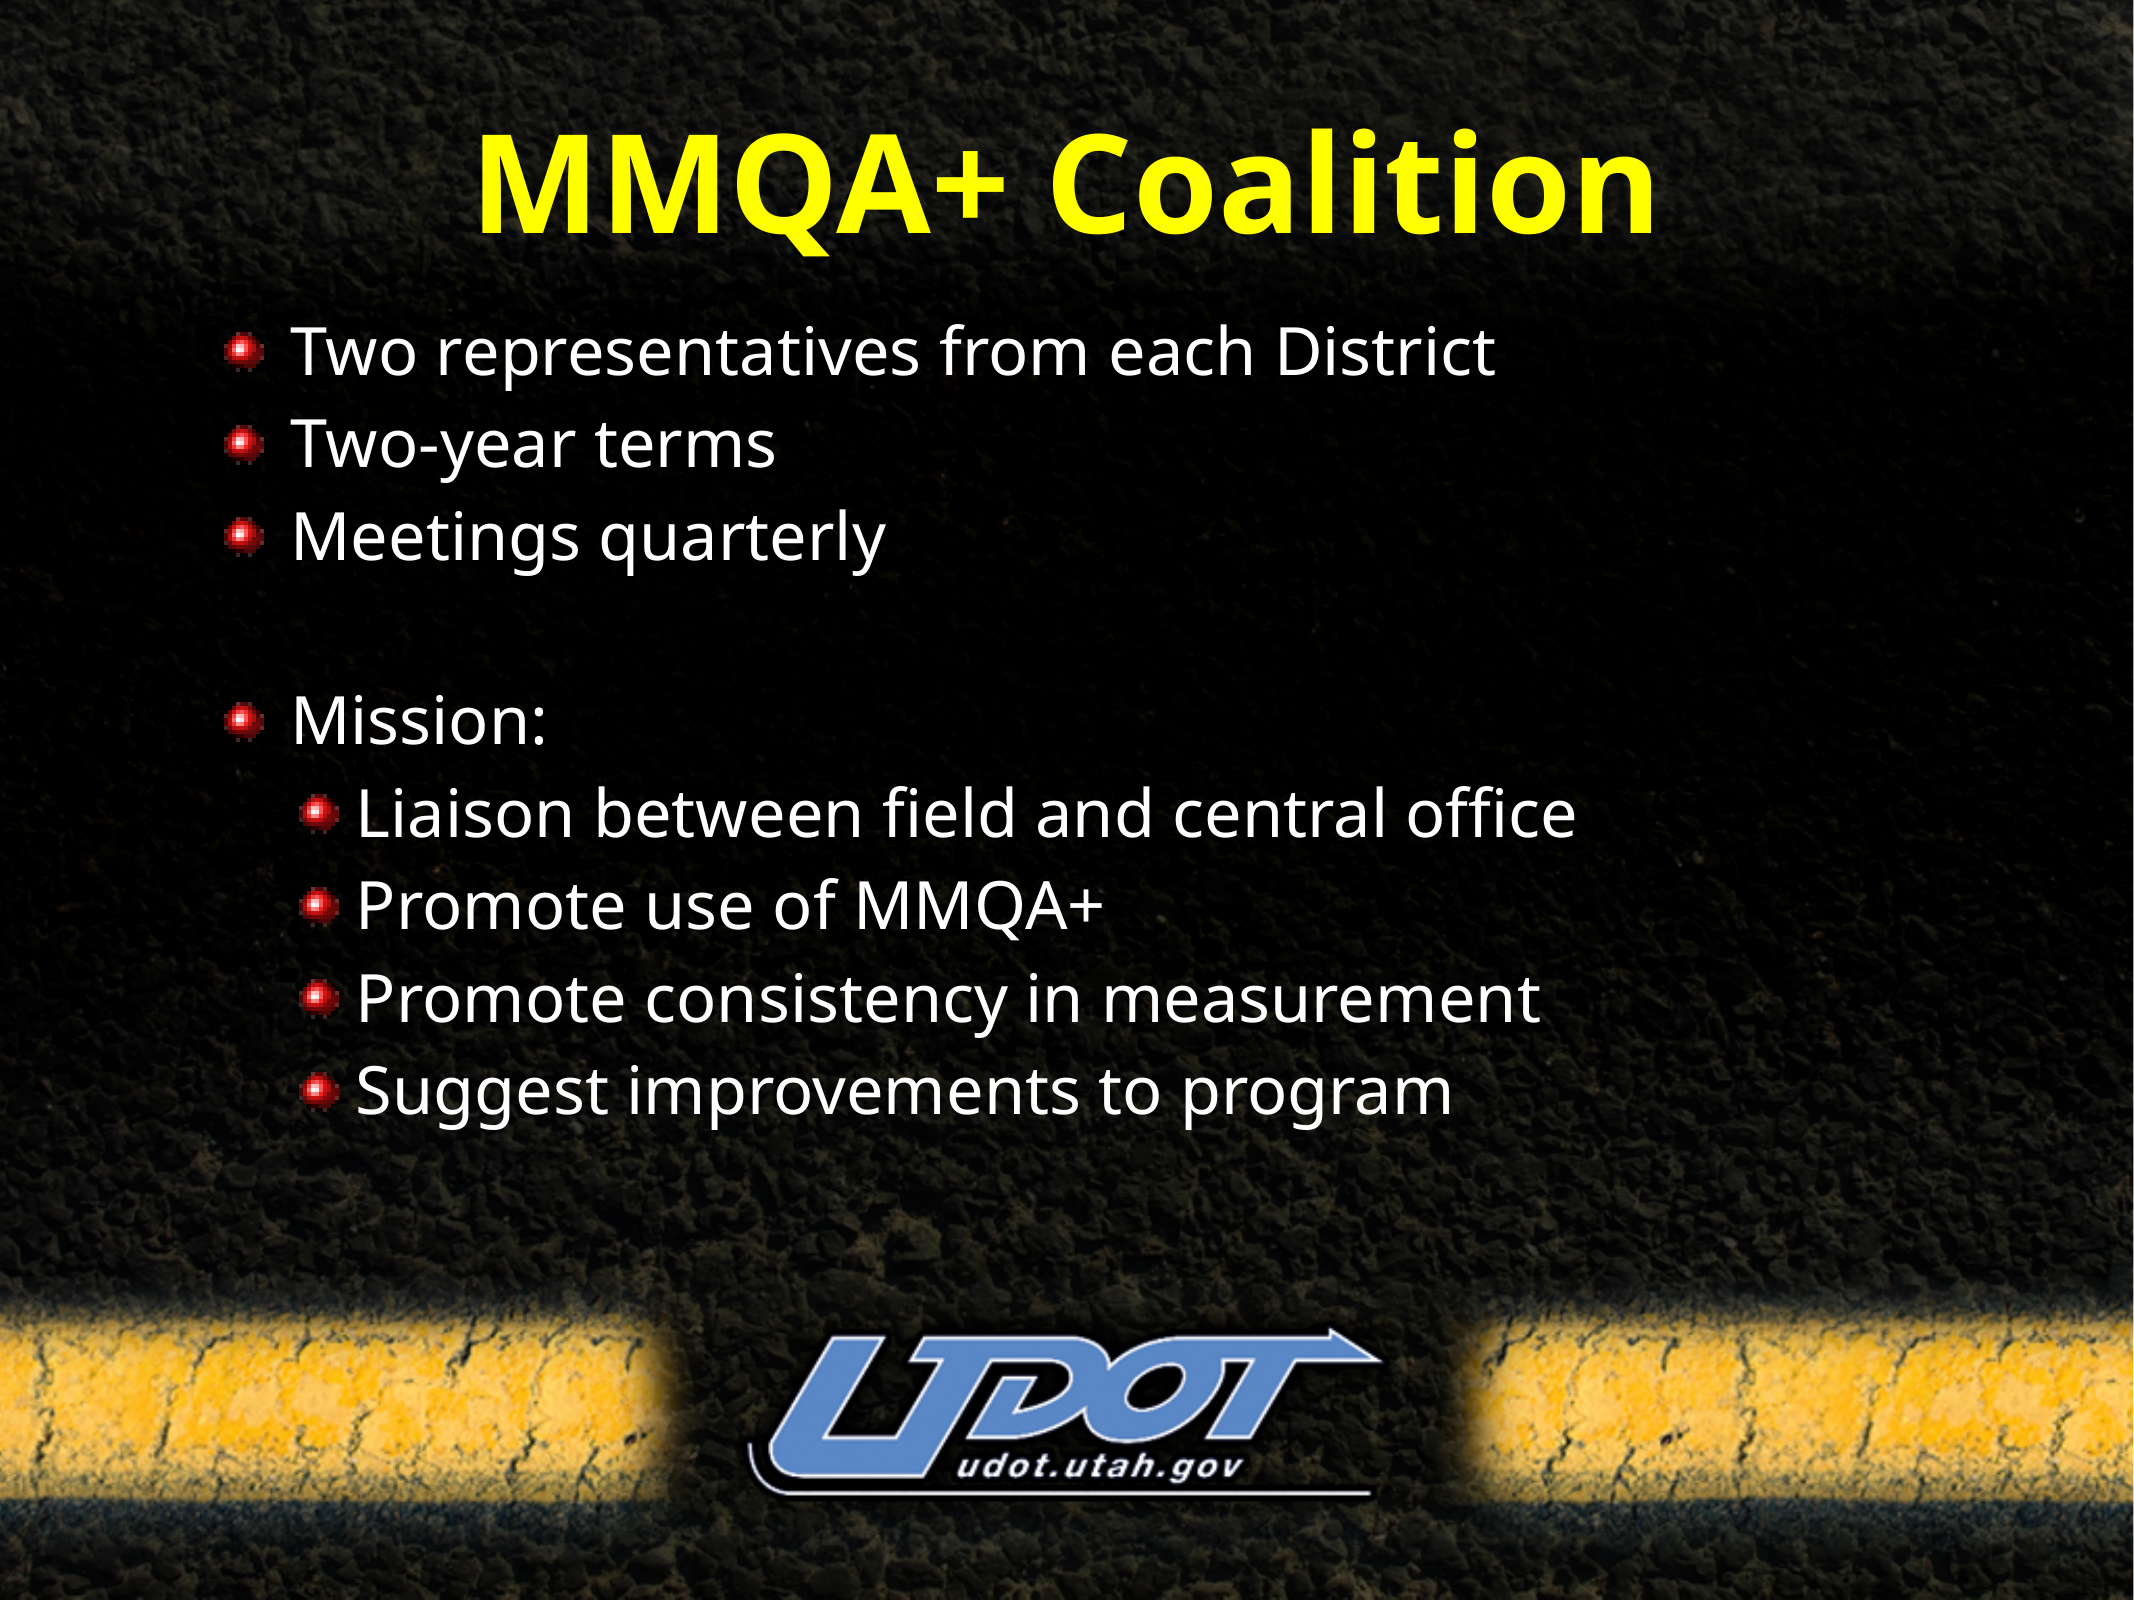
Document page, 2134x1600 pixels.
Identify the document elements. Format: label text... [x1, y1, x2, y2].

picture [0, 0, 2134, 1600]
title MMQA+ Coalition [207, 86, 1926, 299]
list Two representatives from each District Two-year terms Meetings quarterly Mission: Liaison between field and central office Promote use of MMQA+ Promote consistency in measurement Suggest improvements to program [207, 299, 1926, 1176]
